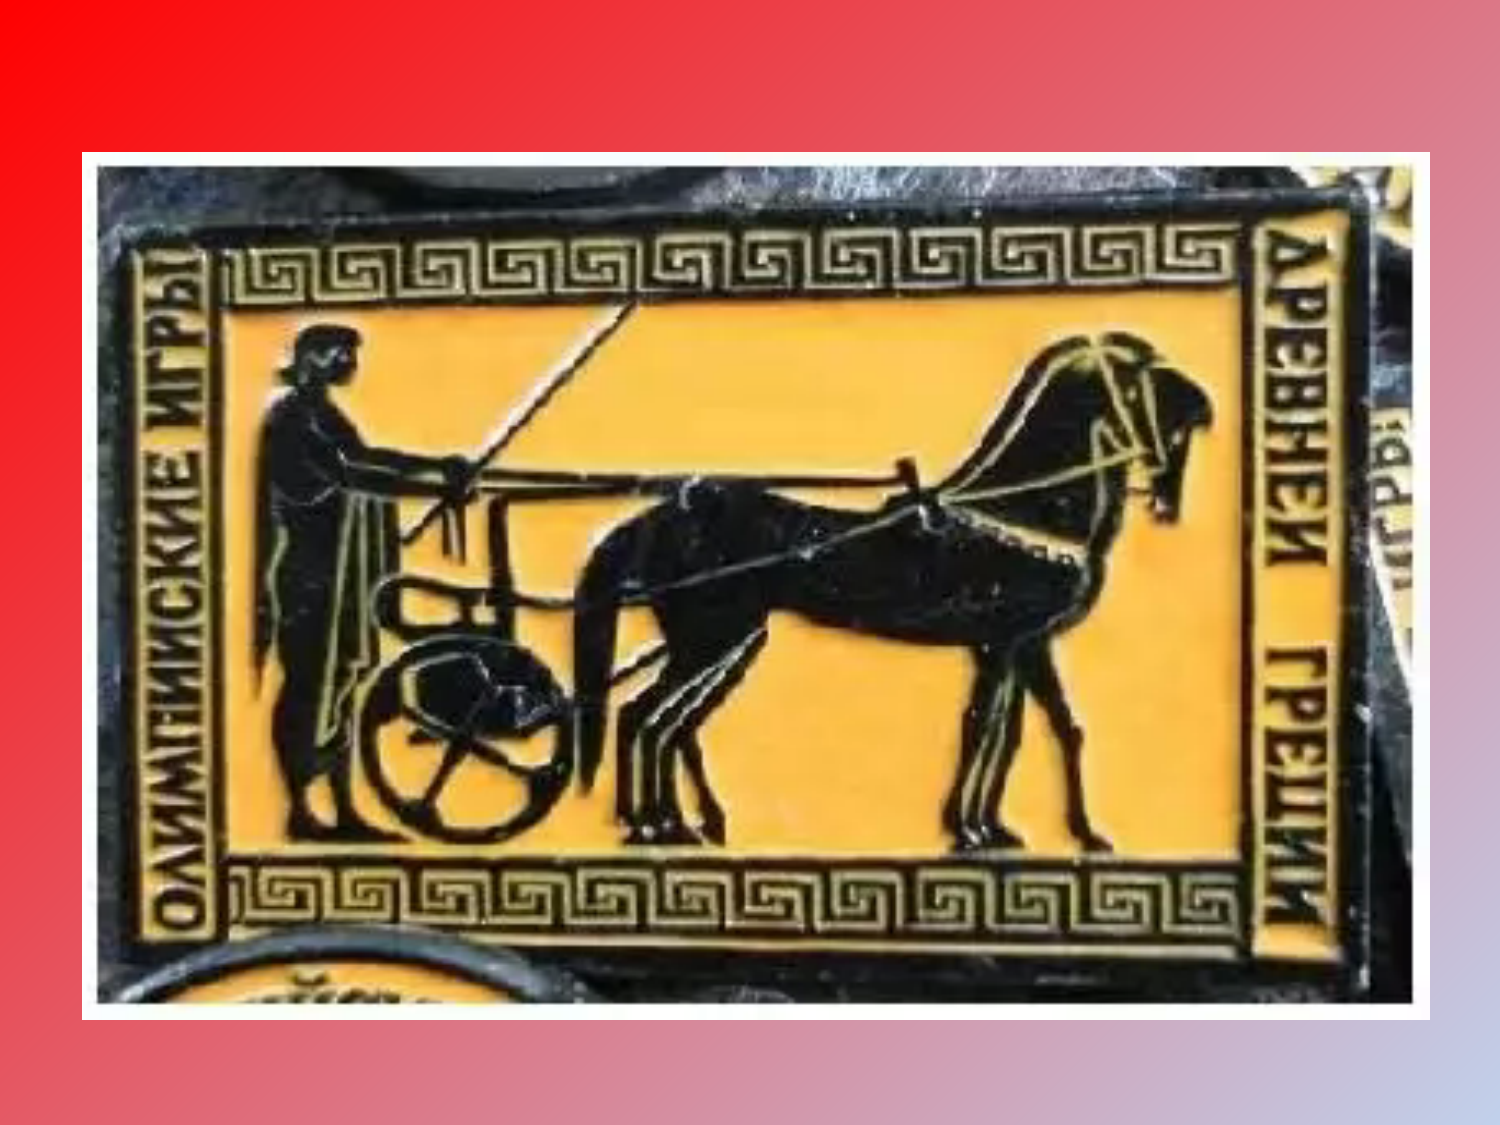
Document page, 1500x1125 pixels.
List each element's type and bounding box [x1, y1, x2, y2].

picture [81, 152, 1430, 1020]
